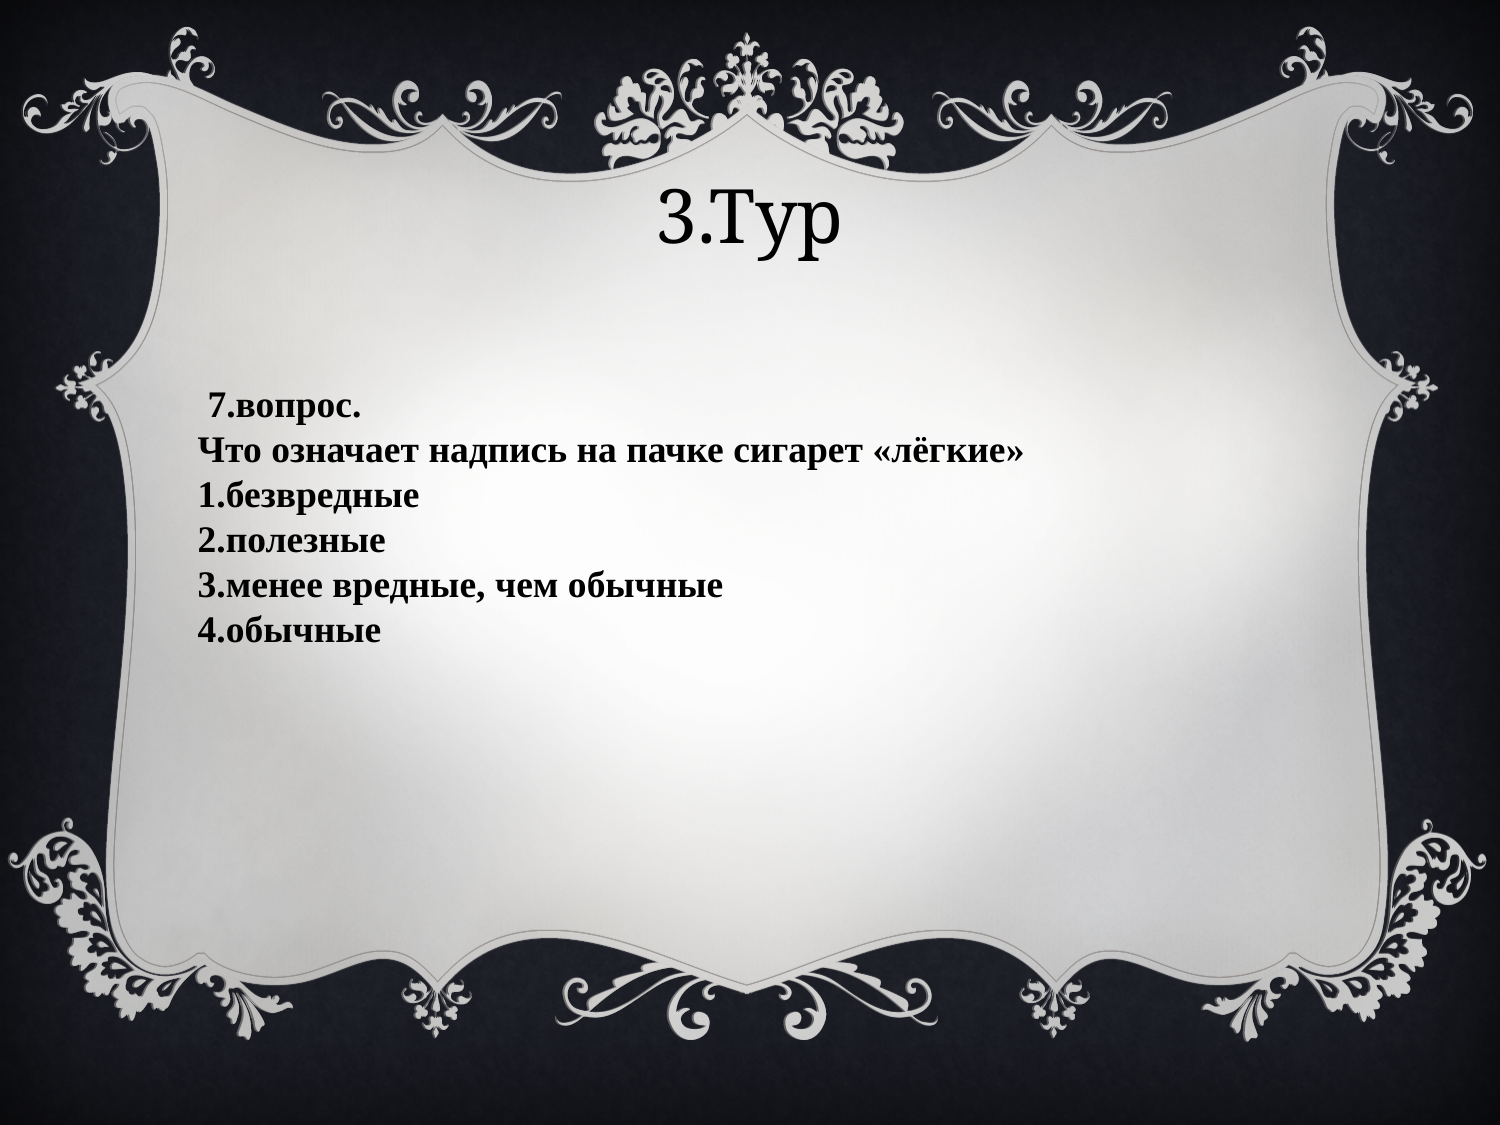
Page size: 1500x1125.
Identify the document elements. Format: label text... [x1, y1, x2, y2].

text_box 3.Тур [640, 160, 859, 266]
text_box 7.вопрос. Что означает надпись на пачке сигарет «лёгкие» 1.безвредные 2.полезные 3.менее вредные, чем обычные 4.обычные [182, 373, 1282, 658]
picture [0, 0, 1500, 1125]
